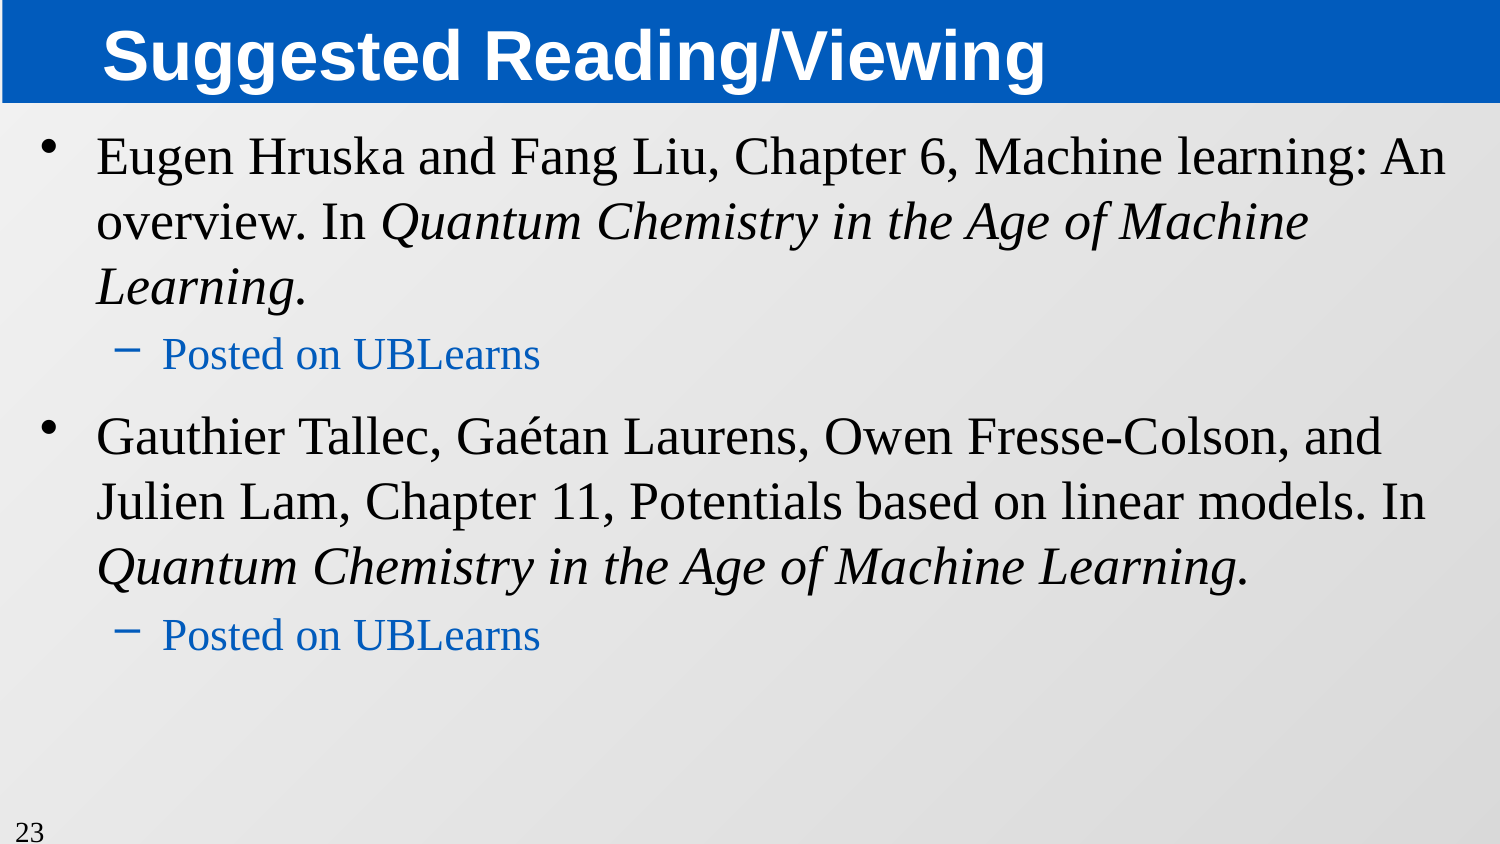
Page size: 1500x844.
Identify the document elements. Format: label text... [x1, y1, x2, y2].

slide_number 23 [0, 806, 101, 844]
list Eugen Hruska and Fang Liu, Chapter 6, Machine learning: An overview. In Quantum Chemistry in the Age of Machine Learning. Posted on UBLearns Gauthier Tallec, Gaétan Laurens, Owen Fresse-Colson, and Julien Lam, Chapter 11, Potentials based on linear models. In Quantum Chemistry in the Age of Machine Learning. Posted on UBLearns [24, 112, 1488, 798]
title Suggested Reading/Viewing [87, 0, 1363, 104]
